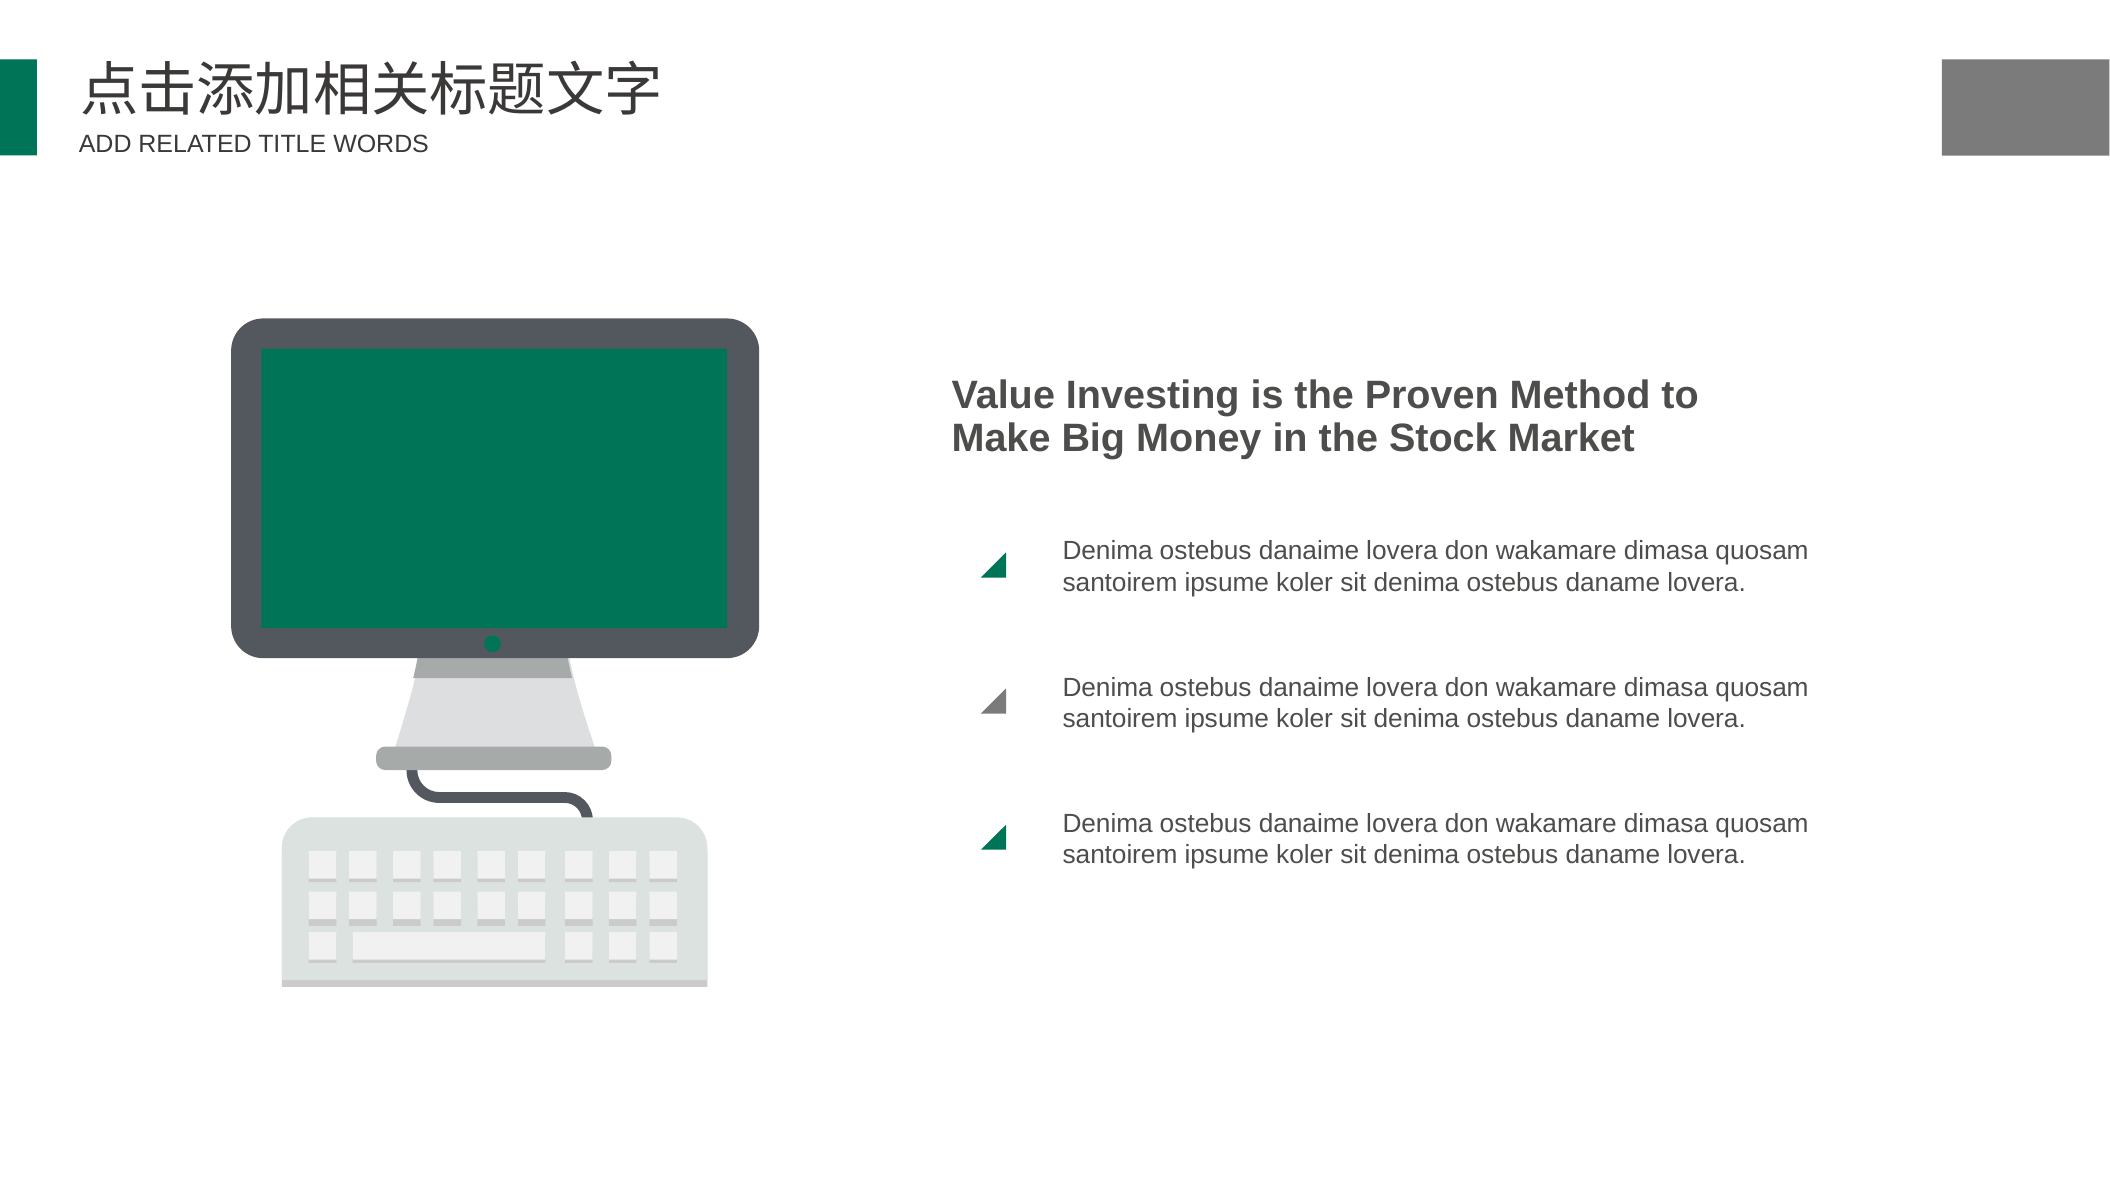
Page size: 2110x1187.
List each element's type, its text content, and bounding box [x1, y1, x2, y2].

text_box Denima ostebus danaime lovera don wakamare dimasa quosam santoirem ipsume koler sit denima ostebus daname lovera. [1054, 654, 1834, 748]
text_box 点击添加相关标题文字 [64, 43, 679, 130]
text_box [980, 552, 1007, 578]
text_box [1941, 58, 2110, 157]
text_box [0, 58, 38, 157]
text_box Denima ostebus danaime lovera don wakamare dimasa quosam santoirem ipsume koler sit denima ostebus daname lovera. [1054, 518, 1834, 612]
text_box Value Investing is the Proven Method to Make Big Money in the Stock Market [943, 359, 1818, 476]
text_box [231, 318, 760, 987]
text_box [980, 824, 1007, 850]
text_box ADD RELATED TITLE WORDS [62, 119, 446, 166]
text_box [980, 688, 1007, 714]
text_box Denima ostebus danaime lovera don wakamare dimasa quosam santoirem ipsume koler sit denima ostebus daname lovera. [1054, 790, 1834, 884]
